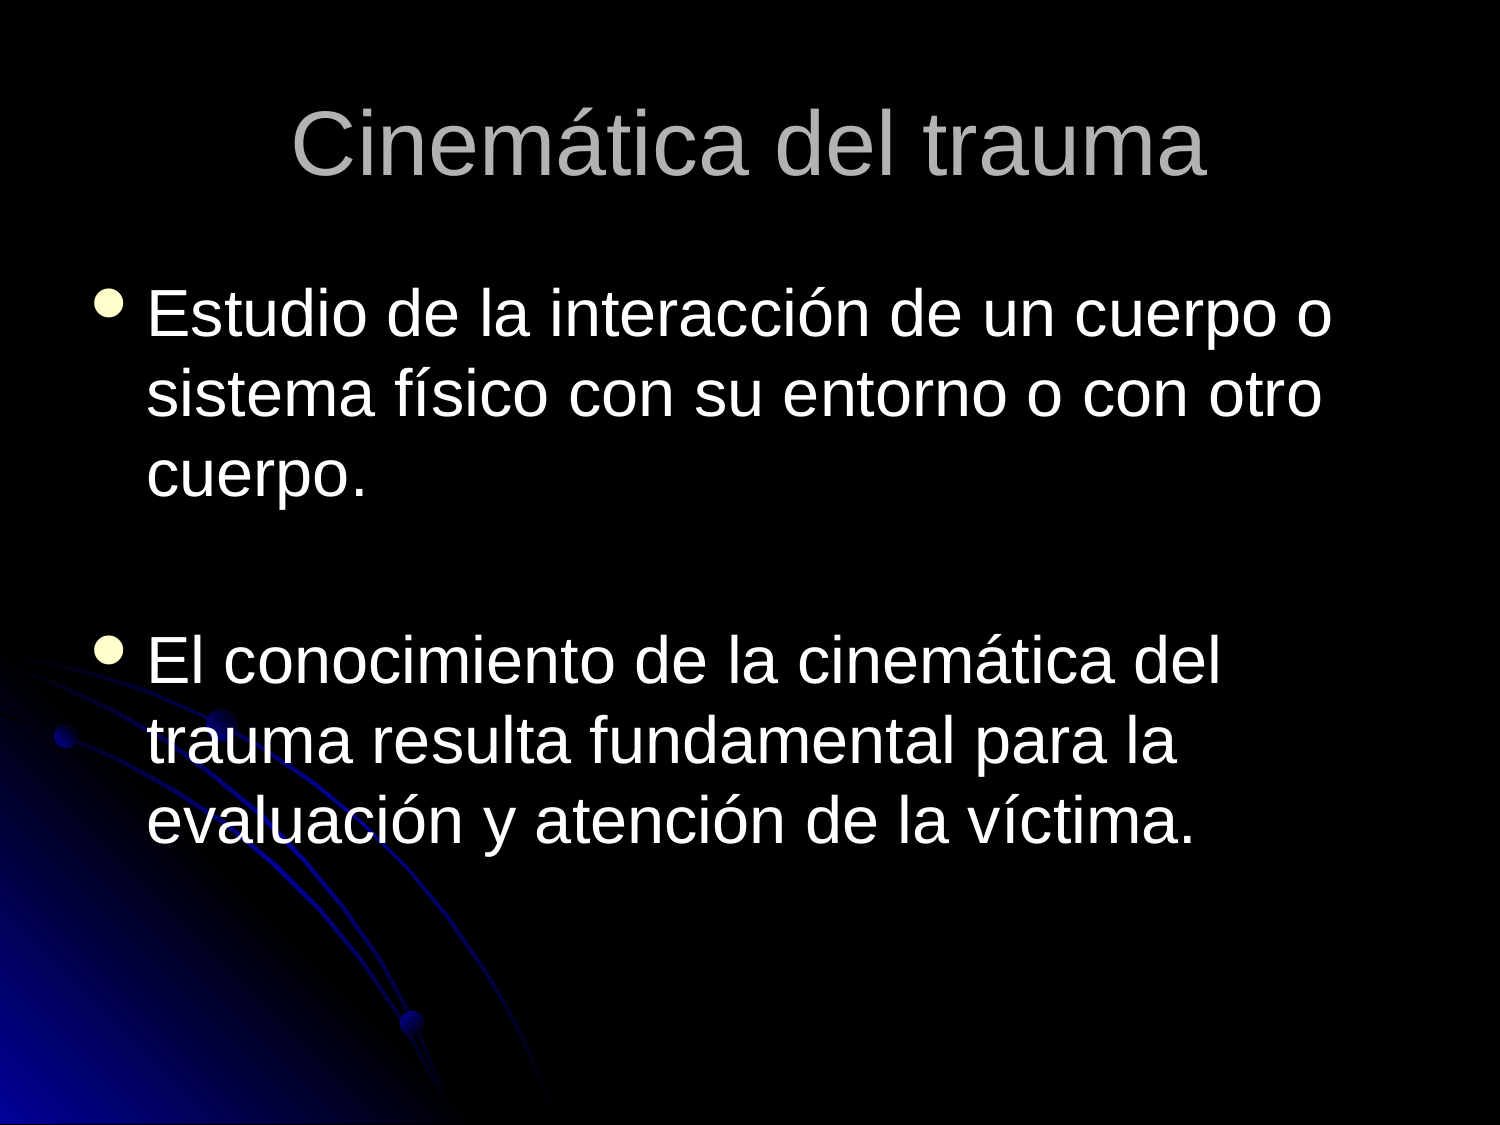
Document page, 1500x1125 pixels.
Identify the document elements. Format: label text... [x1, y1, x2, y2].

title Cinemática del trauma [74, 45, 1426, 233]
list Estudio de la interacción de un cuerpo o sistema físico con su entorno o con otro cuerpo. El conocimiento de la cinemática del trauma resulta fundamental para la evaluación y atención de la víctima. [74, 262, 1426, 988]
